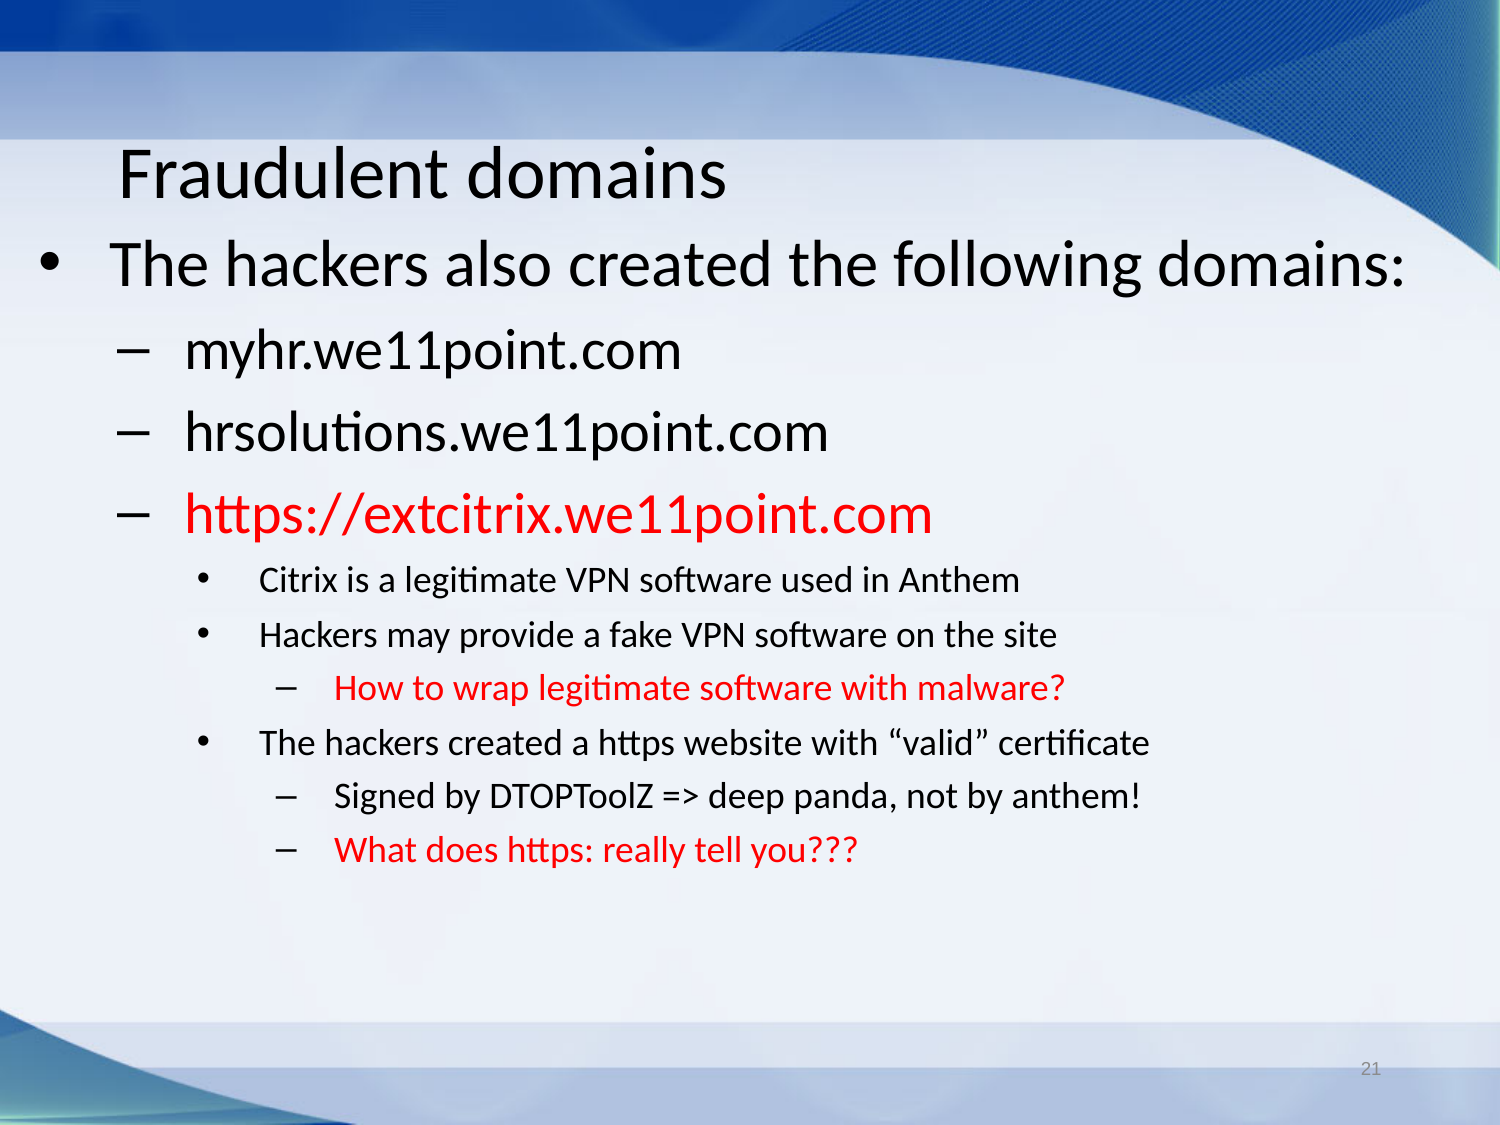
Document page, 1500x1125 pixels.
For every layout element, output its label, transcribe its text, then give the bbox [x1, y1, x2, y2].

list The hackers also created the following domains: myhr.we11point.com hrsolutions.we11point.com https://extcitrix.we11point.com Citrix is a legitimate VPN software used in Anthem Hackers may provide a fake VPN software on the site How to wrap legitimate software with malware? The hackers created a https website with “valid” certificate Signed by DTOPToolZ => deep panda, not by anthem! What does https: really tell you??? [19, 212, 1425, 1005]
title Fraudulent domains [103, 59, 1397, 212]
slide_number 21 [1315, 1038, 1397, 1099]
picture [0, 0, 1500, 1125]
